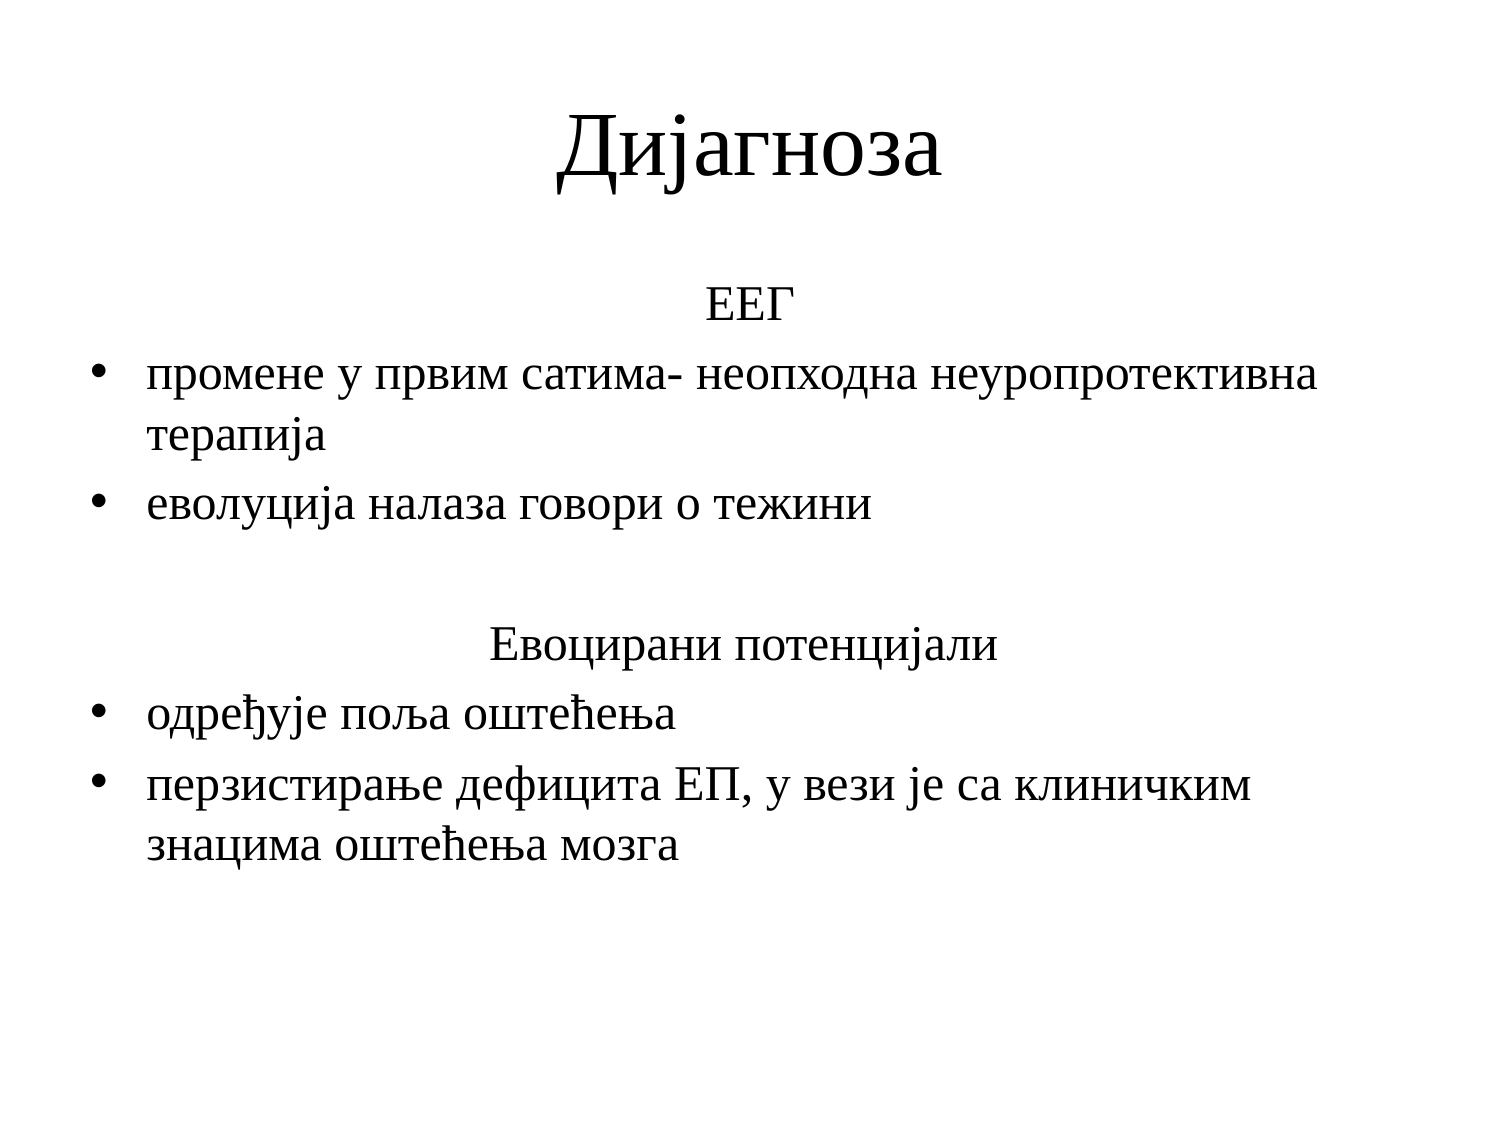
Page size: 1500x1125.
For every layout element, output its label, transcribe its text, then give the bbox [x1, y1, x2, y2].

list ЕЕГ промене у првим сатима- неопходна неуропротективна терапија еволуција налаза говори о тежини Евоцирани потенцијали одређује поља оштећења перзистирање дефицита ЕП, у вези је са клиничким знацима оштећења мозга [75, 262, 1425, 1005]
title Дијагноза [75, 45, 1425, 233]
